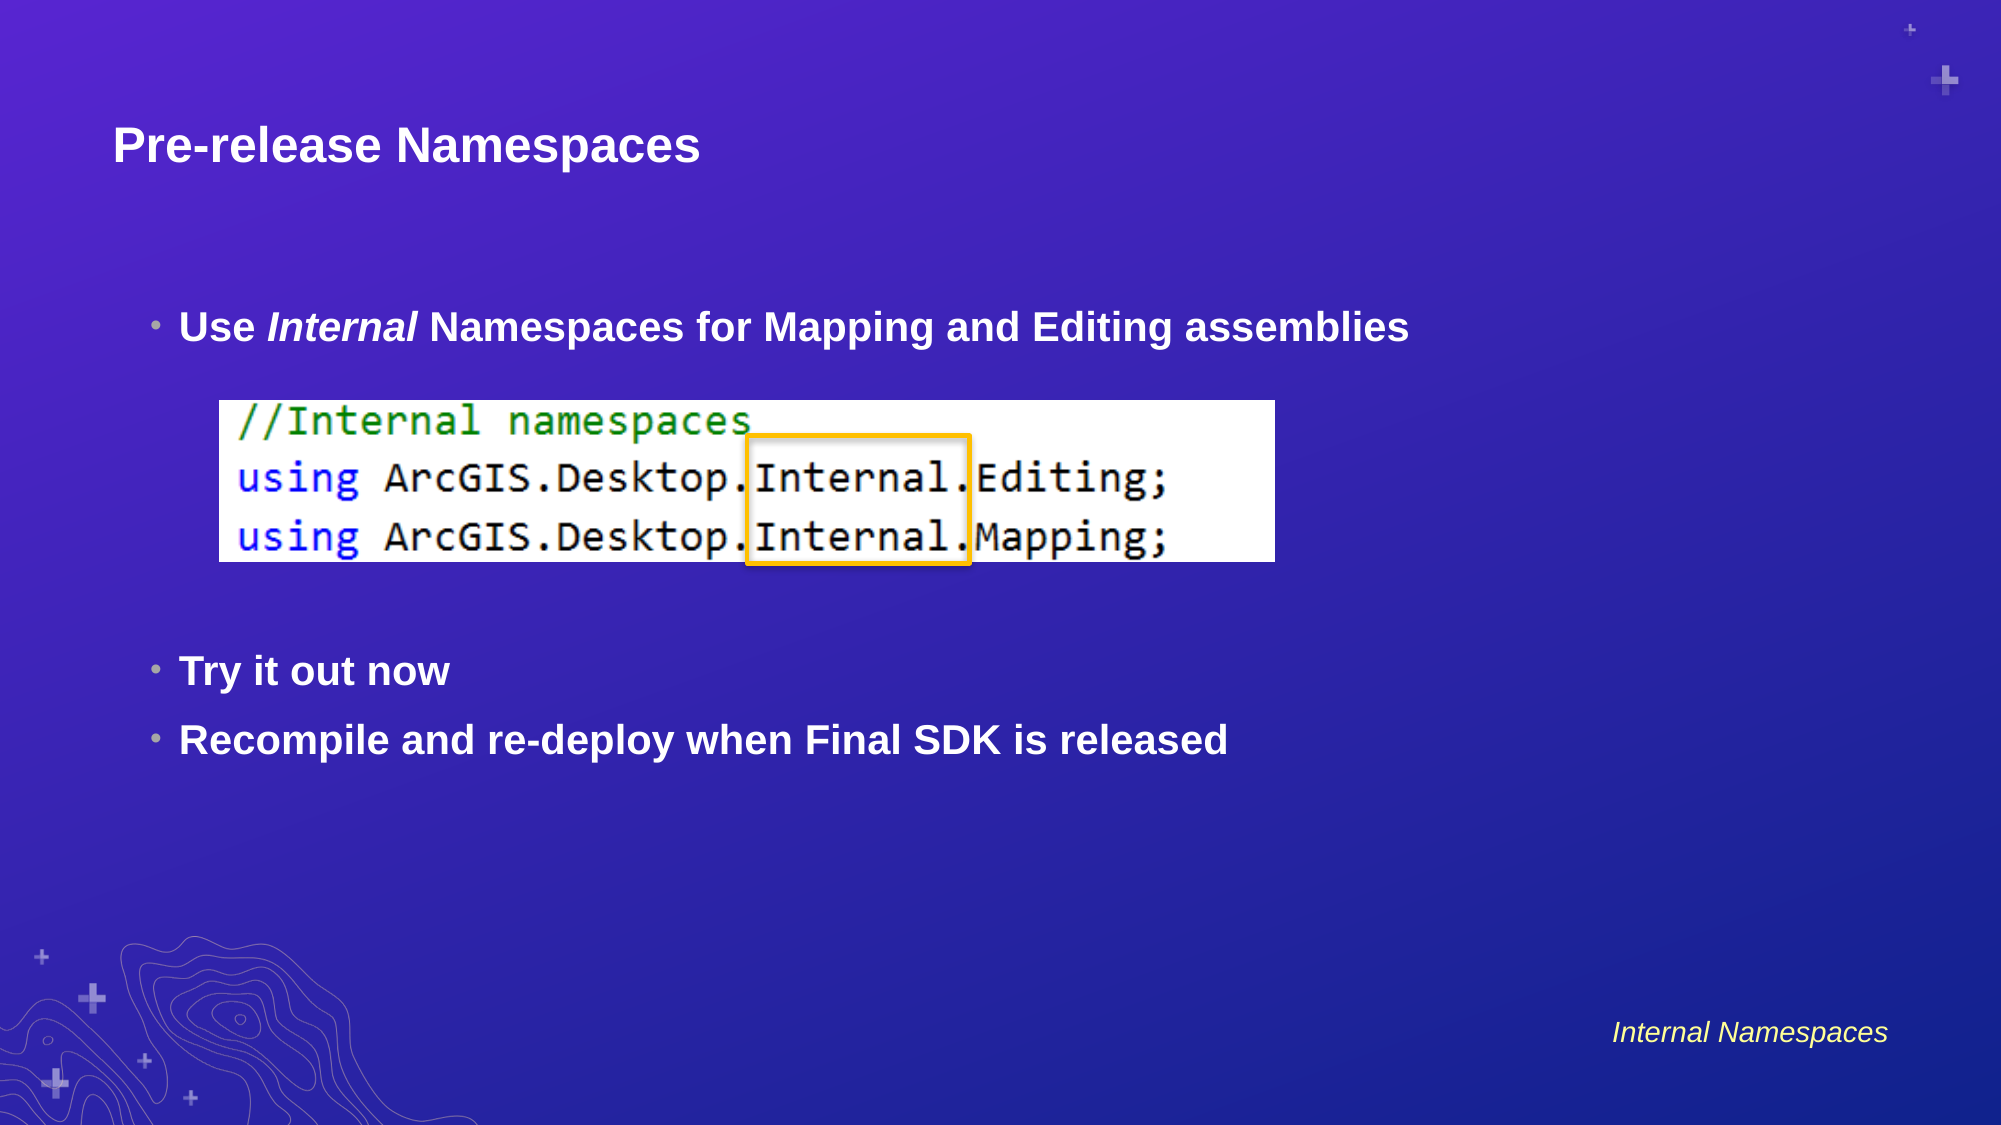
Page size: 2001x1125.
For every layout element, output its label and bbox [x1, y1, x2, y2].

text_box [0, 0, 2000, 1125]
picture [218, 399, 1276, 562]
